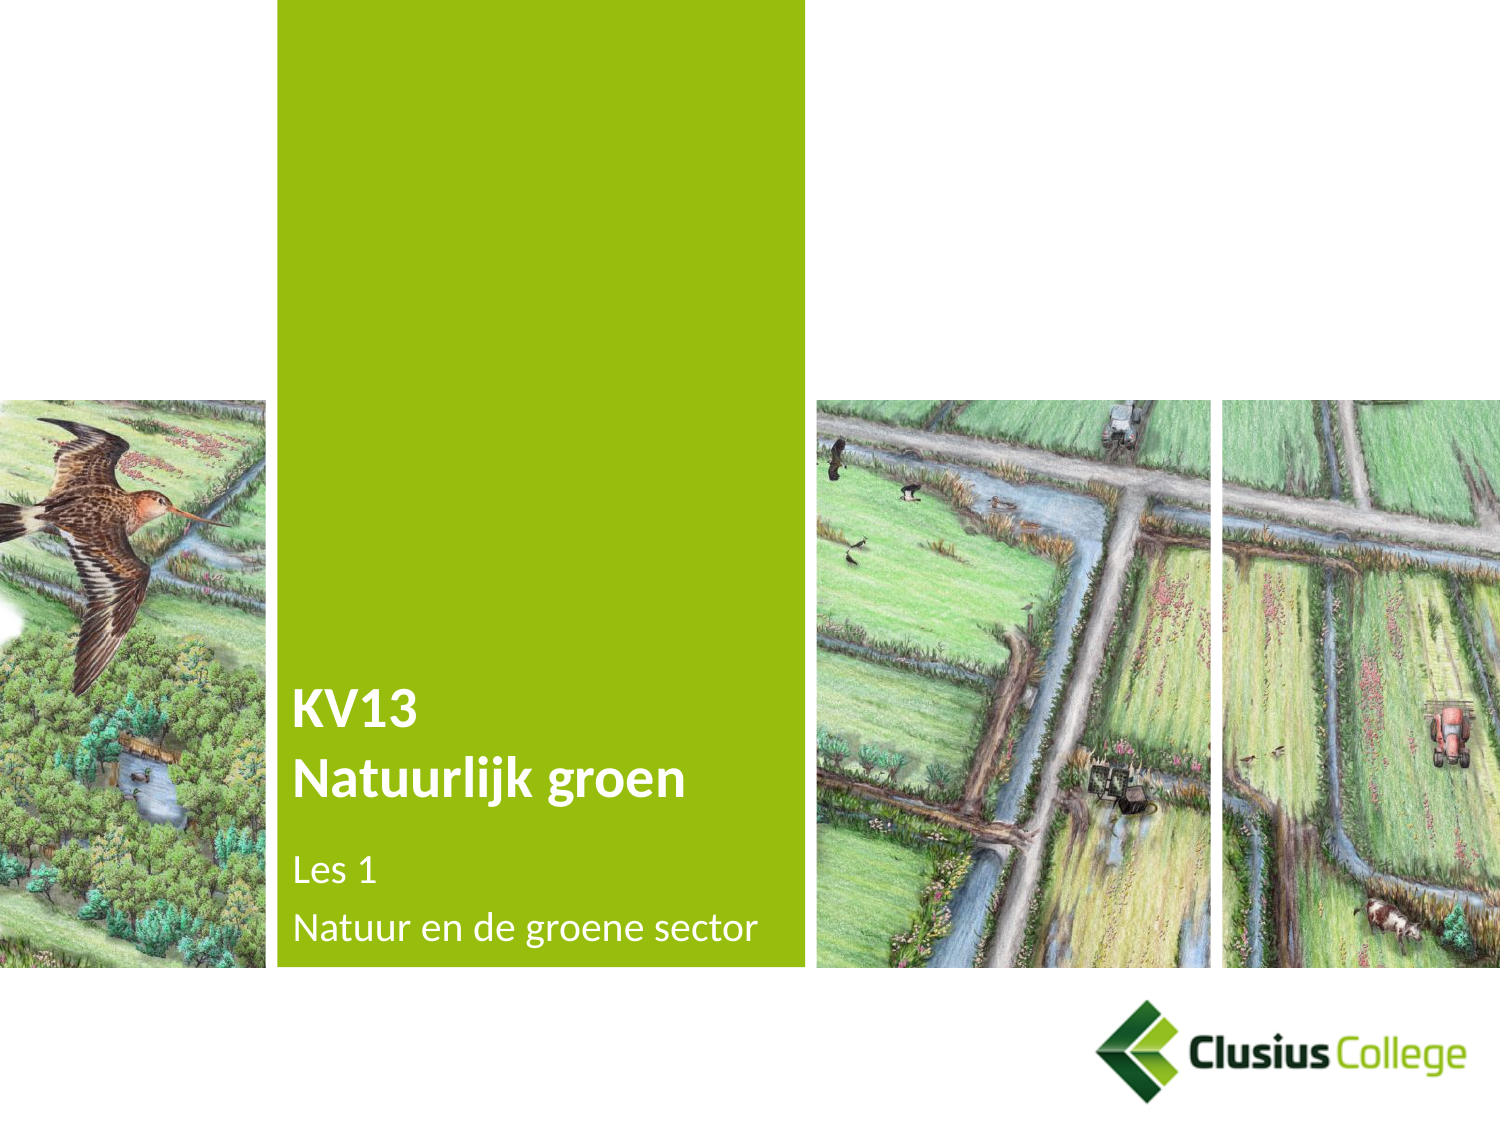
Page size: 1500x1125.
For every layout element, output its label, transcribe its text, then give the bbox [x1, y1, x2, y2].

picture [1092, 999, 1470, 1105]
picture [1222, 399, 1500, 968]
picture [0, 399, 266, 968]
picture [816, 399, 1211, 968]
subtitle Les 1 Natuur en de groene sector [277, 834, 806, 965]
text_box [275, 0, 807, 969]
title KV13 Natuurlijk groen [277, 643, 806, 834]
